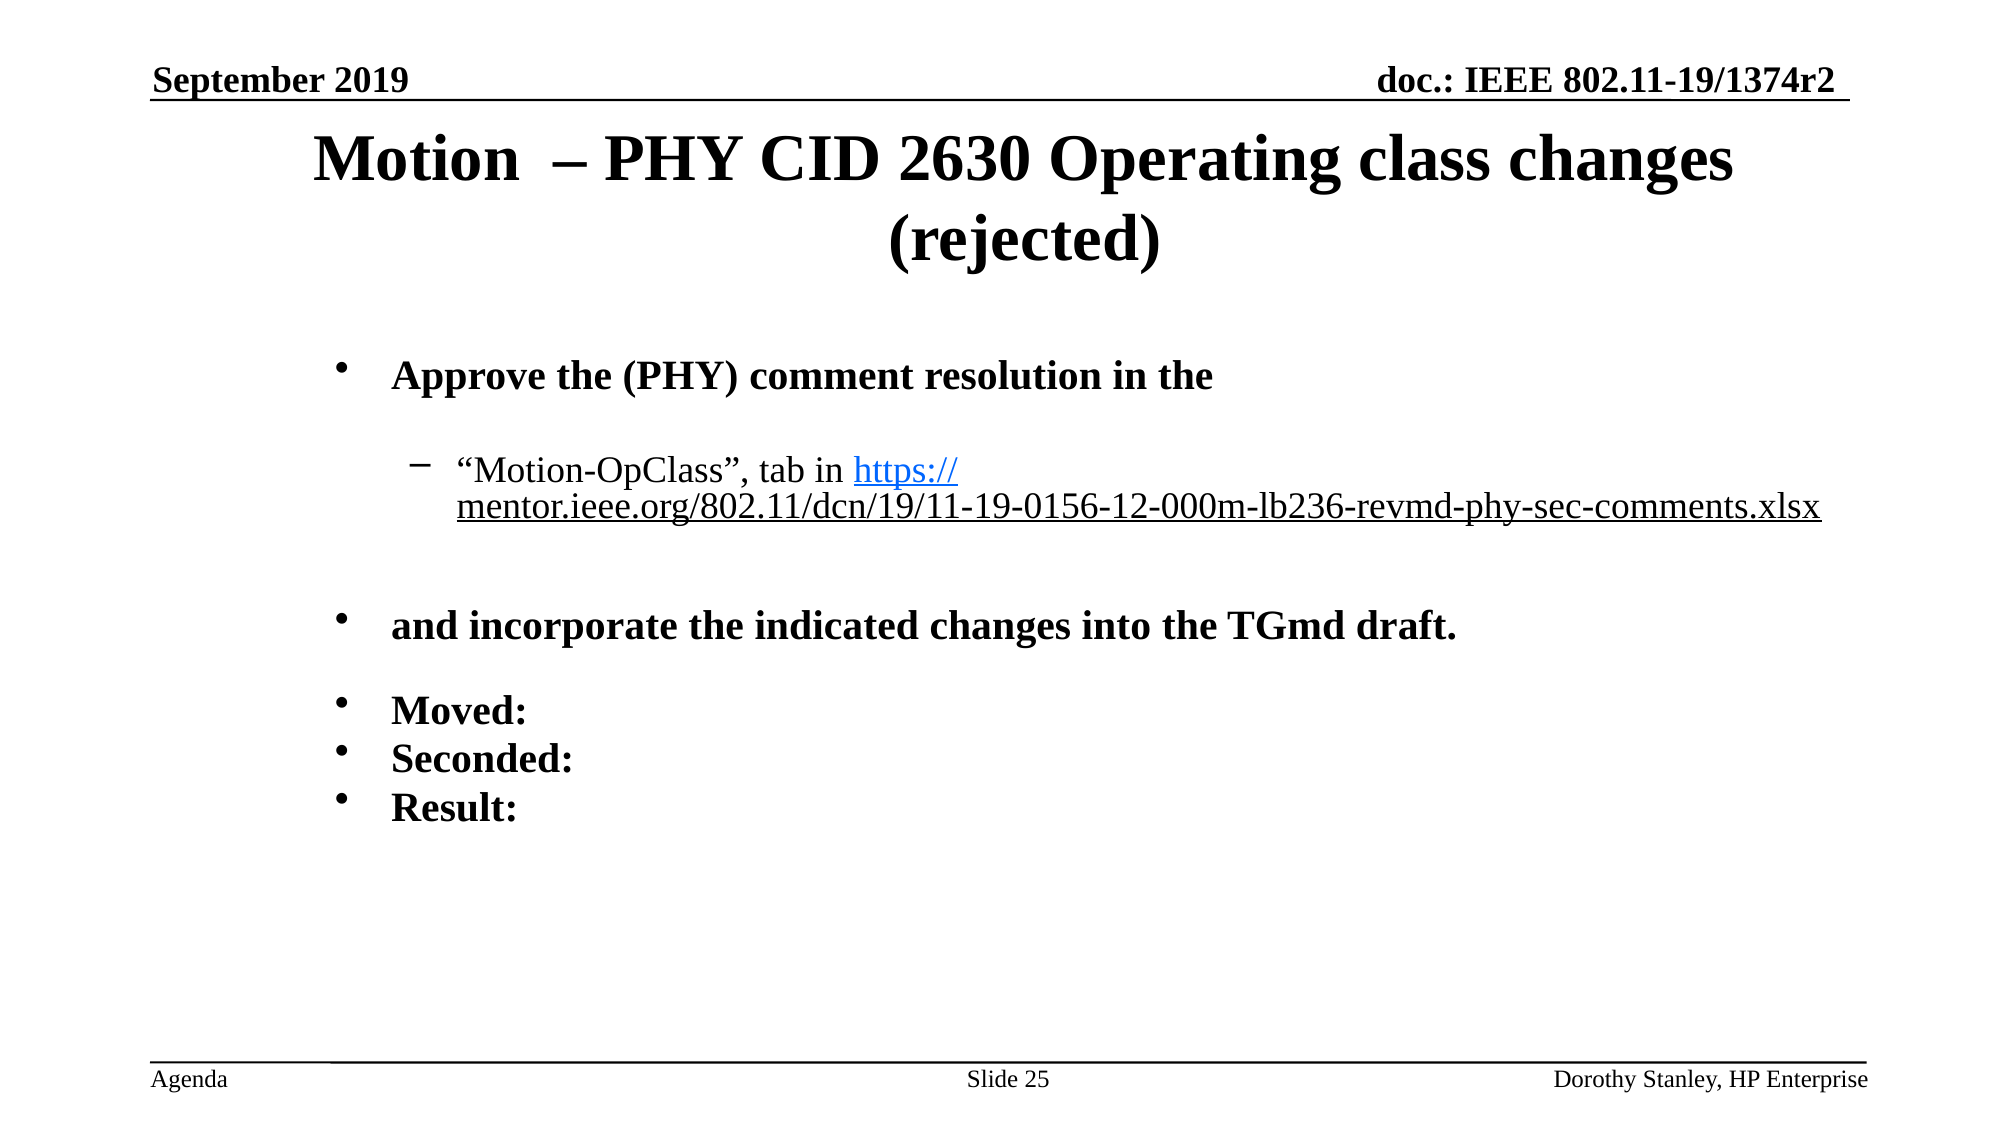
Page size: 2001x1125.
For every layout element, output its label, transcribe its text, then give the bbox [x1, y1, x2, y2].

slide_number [152, 54, 567, 100]
footer Dorothy Stanley, HP Enterprise [1549, 1062, 1869, 1093]
slide_number Slide 25 [966, 1062, 1051, 1093]
list Approve the (PHY) comment resolution in the “Motion-OpClass”, tab in https://mentor.ieee.org/802.11/dcn/19/11-19-0156-12-000m-lb236-revmd-phy-sec-comments.xlsx and incorporate the indicated changes into the TGmd draft. Moved: Seconded: Result: [319, 350, 1875, 861]
title Motion – PHY CID 2630 Operating class changes (rejected) [200, 106, 1850, 281]
